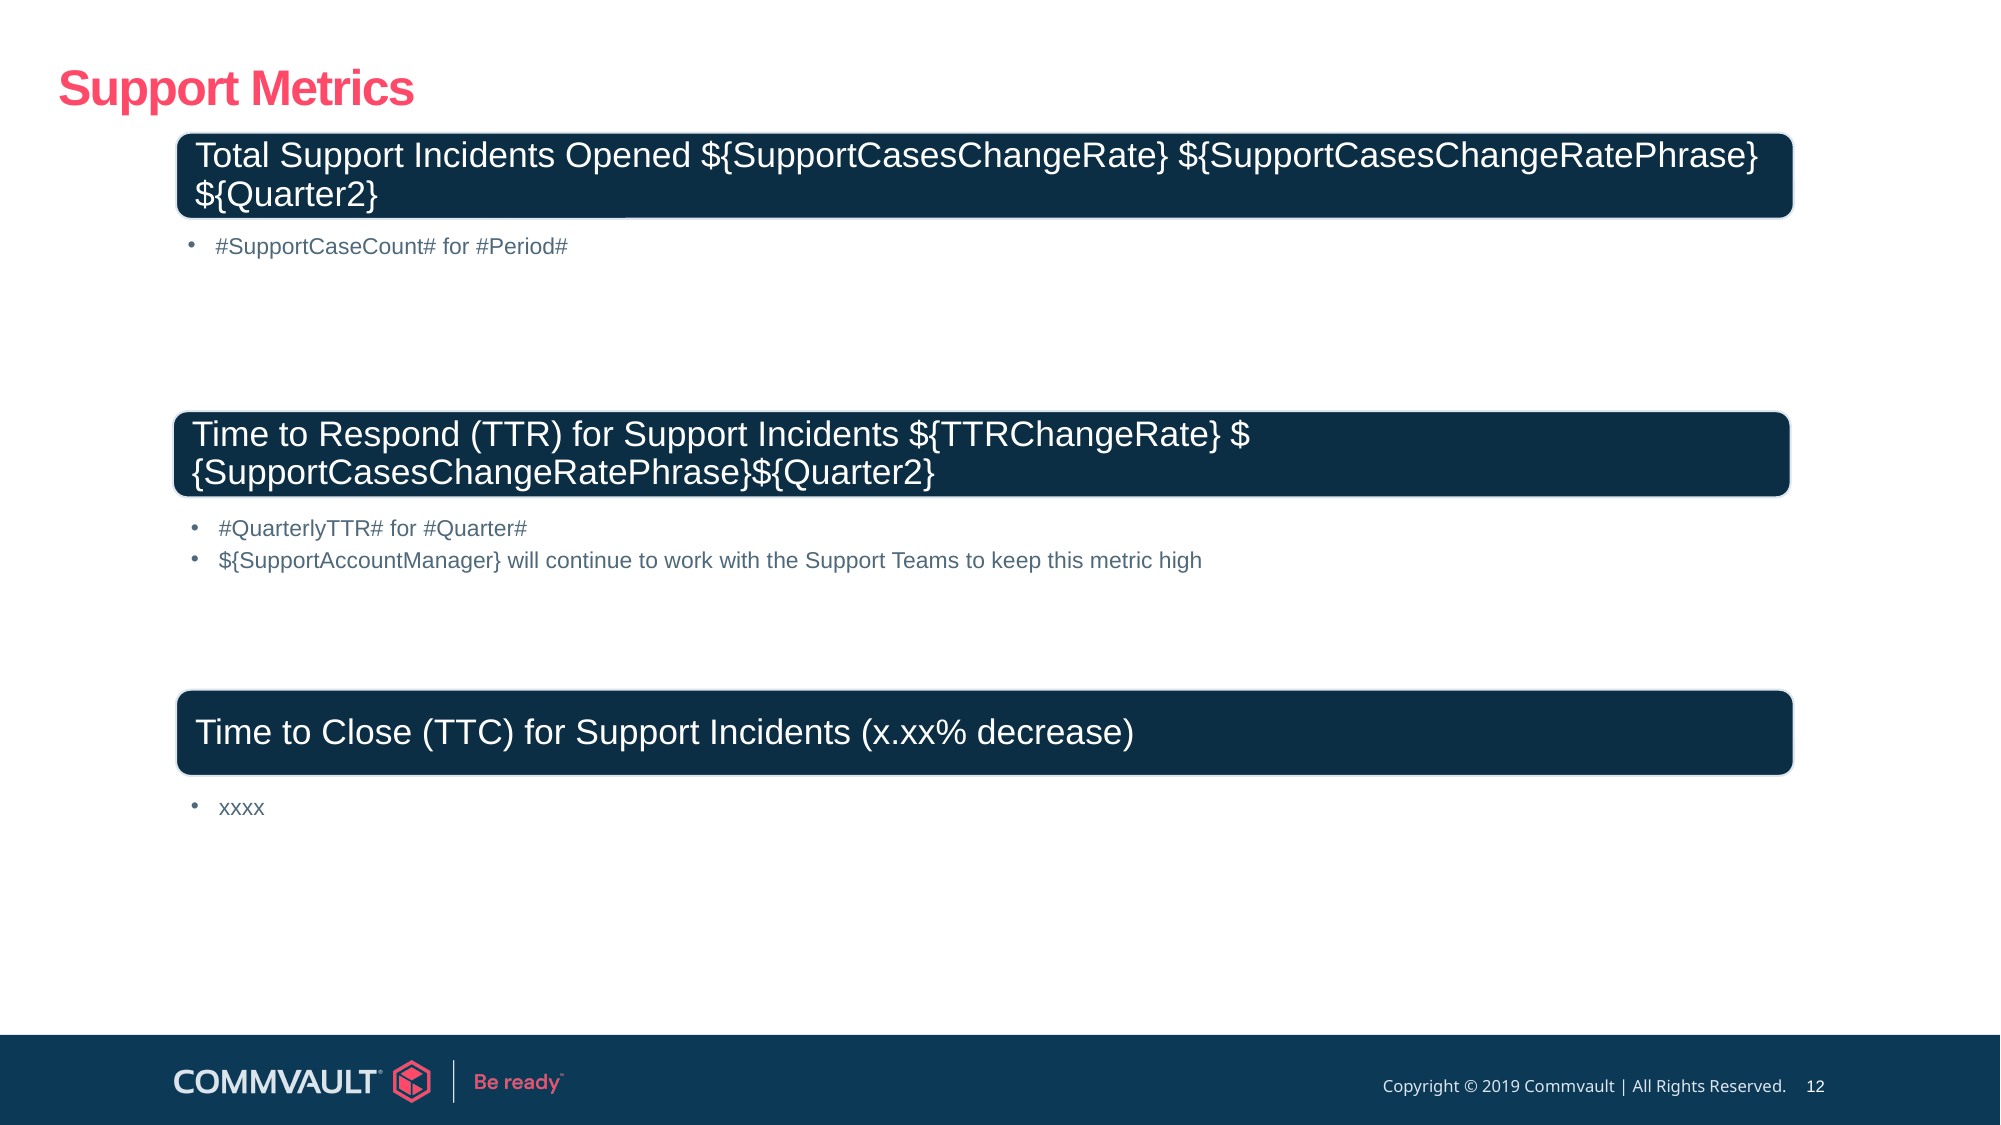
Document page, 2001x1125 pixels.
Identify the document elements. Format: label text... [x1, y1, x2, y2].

text_box xxxx [175, 784, 1876, 827]
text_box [176, 689, 1794, 776]
picture [174, 1060, 564, 1103]
text_box #SupportCaseCount# for #Period# [172, 223, 1873, 267]
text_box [176, 132, 1794, 219]
text_box #QuarterlyTTR# for #Quarter# ${SupportAccountManager} will continue to work with the Support Teams to keep this metric high [175, 506, 1876, 581]
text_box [172, 411, 1791, 498]
slide_number 12 [1790, 1051, 1825, 1097]
title Support Metrics [58, 46, 1709, 117]
